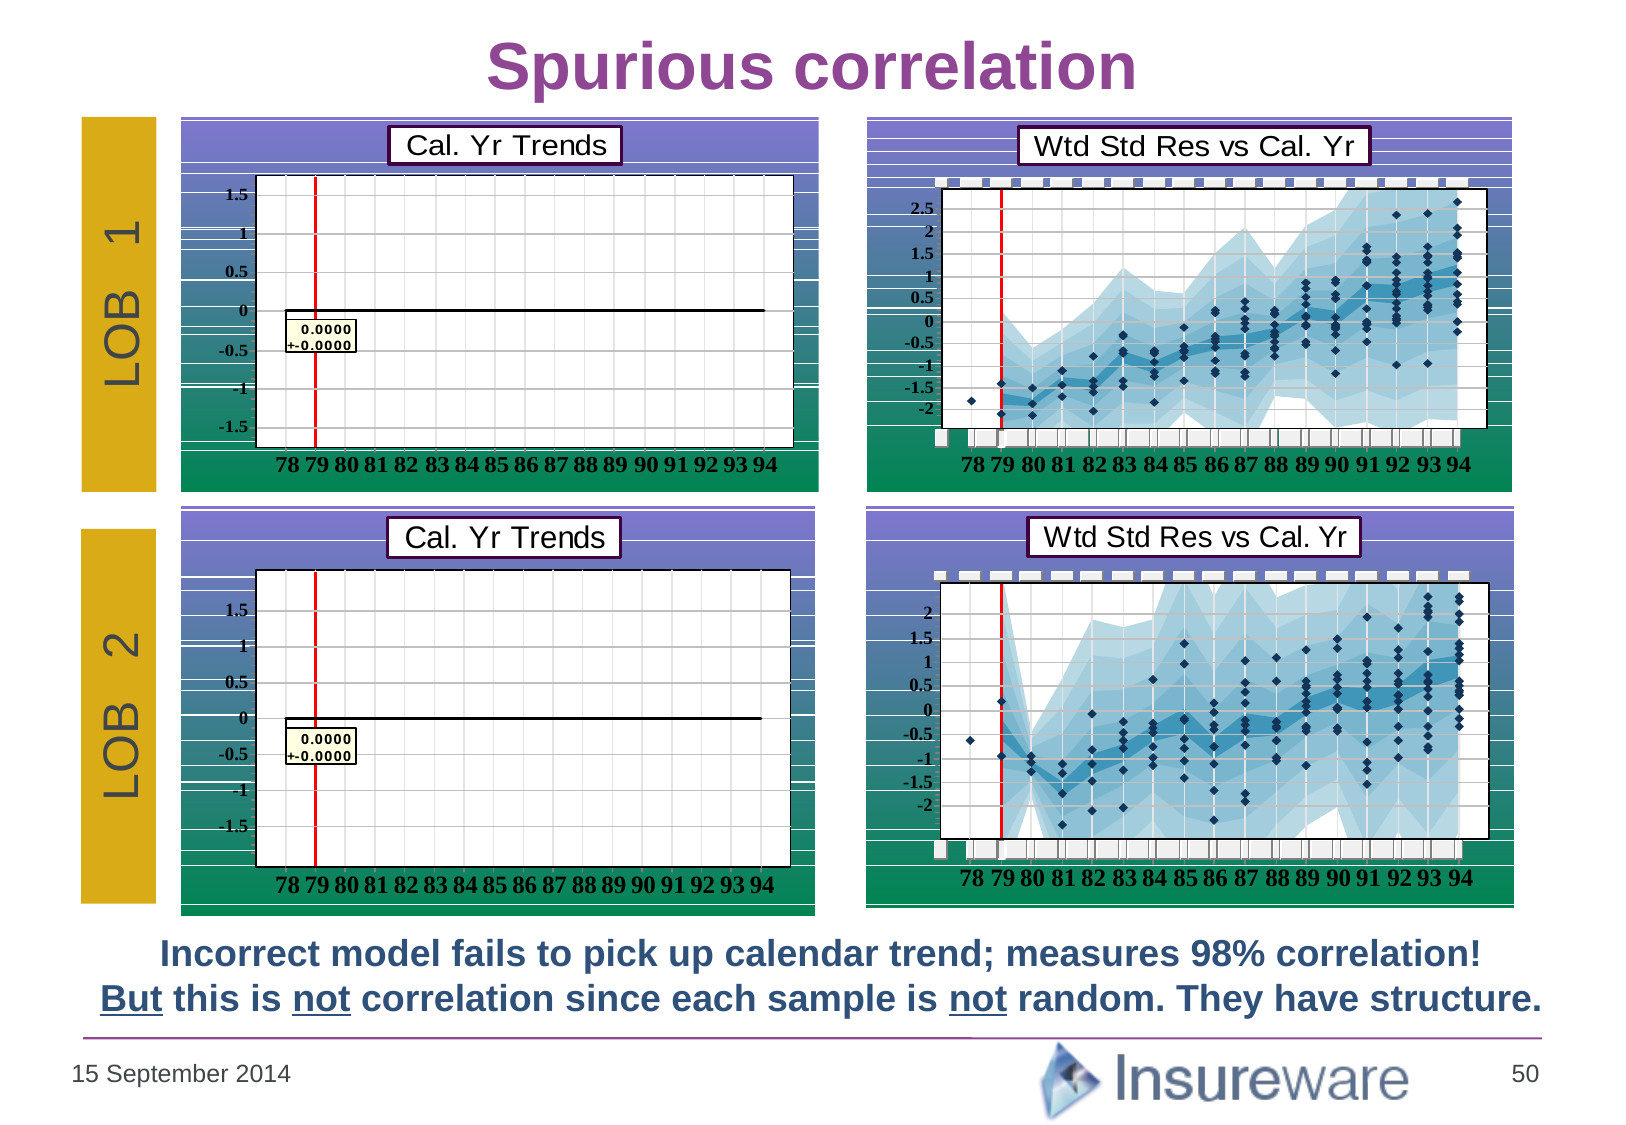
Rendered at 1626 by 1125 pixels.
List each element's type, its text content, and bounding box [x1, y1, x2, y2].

picture [1036, 1039, 1416, 1125]
text_box Incorrect model fails to pick up calendar trend; measures 98% correlation! But this is not correlation since each sample is not random. They have structure. [39, 921, 1604, 1027]
picture [865, 505, 1515, 908]
picture [866, 116, 1513, 493]
picture [180, 116, 819, 493]
slide_number 50 [1439, 1050, 1555, 1106]
text_box LOB 1 [81, 126, 157, 492]
text_box LOB 2 [81, 528, 156, 904]
title Spurious correlation [75, 0, 1550, 126]
picture [180, 505, 816, 916]
